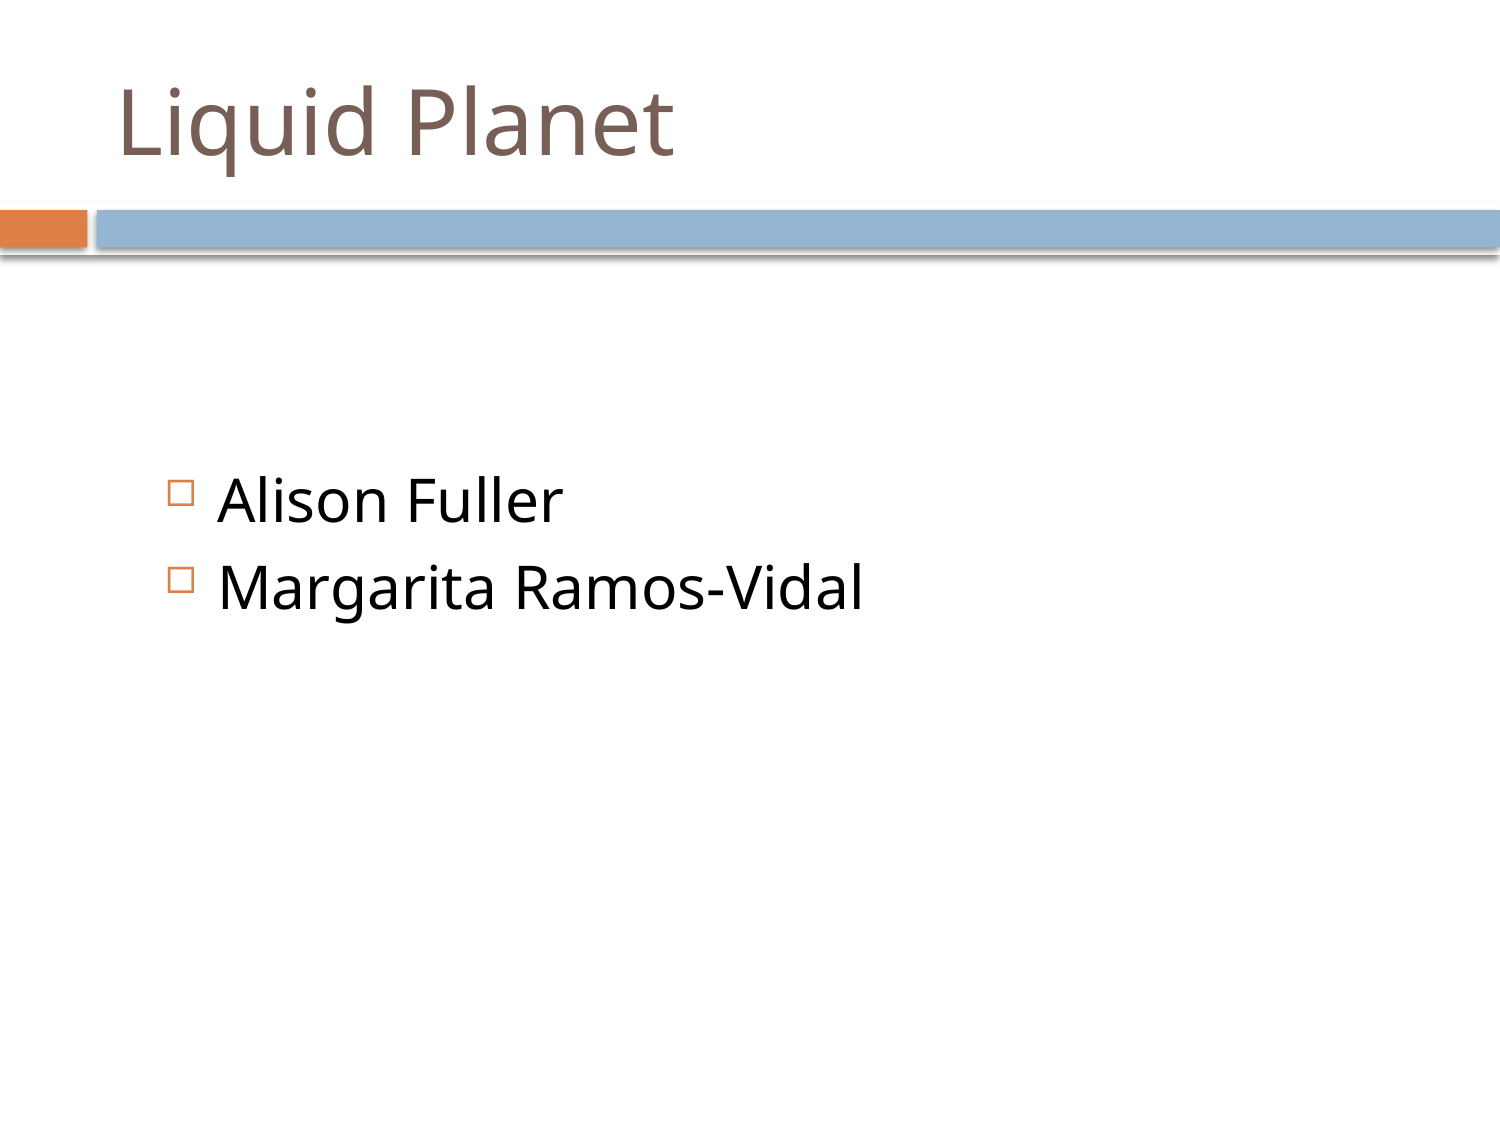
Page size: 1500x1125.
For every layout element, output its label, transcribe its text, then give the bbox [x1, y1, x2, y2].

list Alison Fuller Margarita Ramos-Vidal [150, 454, 1350, 1067]
title Liquid Planet [100, 37, 1438, 200]
